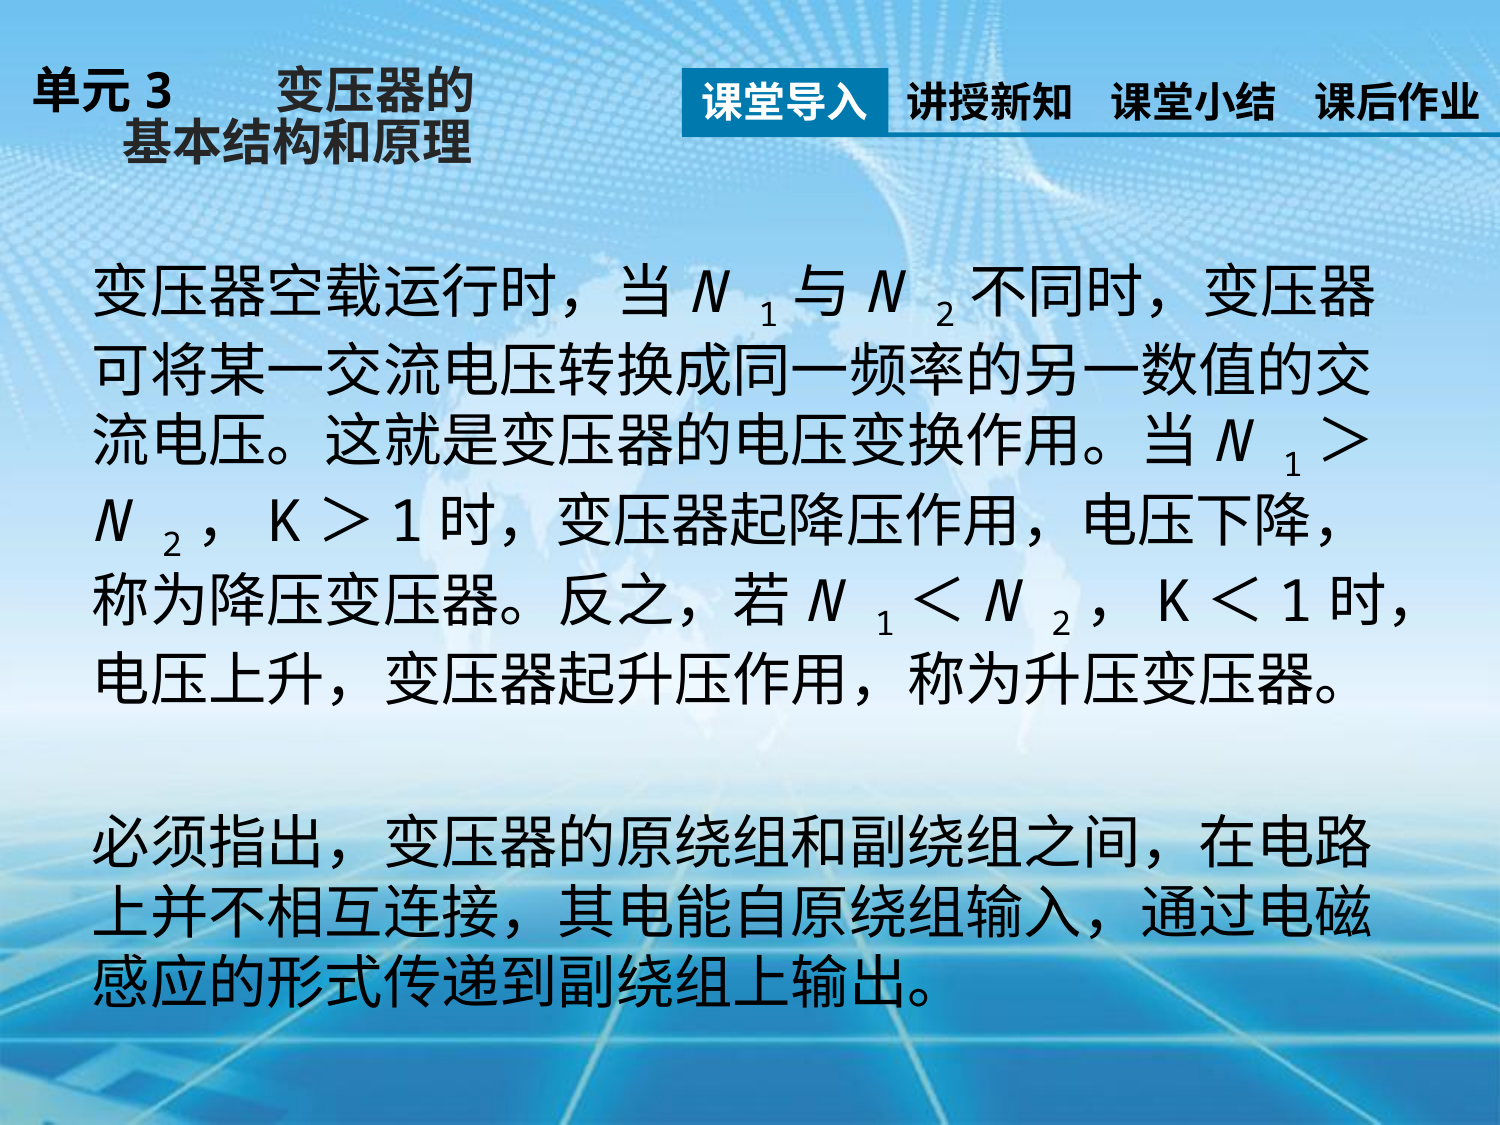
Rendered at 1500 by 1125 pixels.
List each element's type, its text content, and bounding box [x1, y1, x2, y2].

text_box 变压器空载运行时，当N 1与N 2不同时，变压器可将某一交流电压转换成同一频率的另一数值的交流电压。这就是变压器的电压变换作用。当N 1＞N 2，K＞1时，变压器起降压作用，电压下降，称为降压变压器。反之，若N 1＜N 2，K＜1时，电压上升，变压器起升压作用，称为升压变压器。 必须指出，变压器的原绕组和副绕组之间，在电路上并不相互连接，其电能自原绕组输入，通过电磁感应的形式传递到副绕组上输出。 [76, 246, 1427, 989]
picture [0, 0, 1500, 1125]
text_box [16, 59, 1500, 180]
